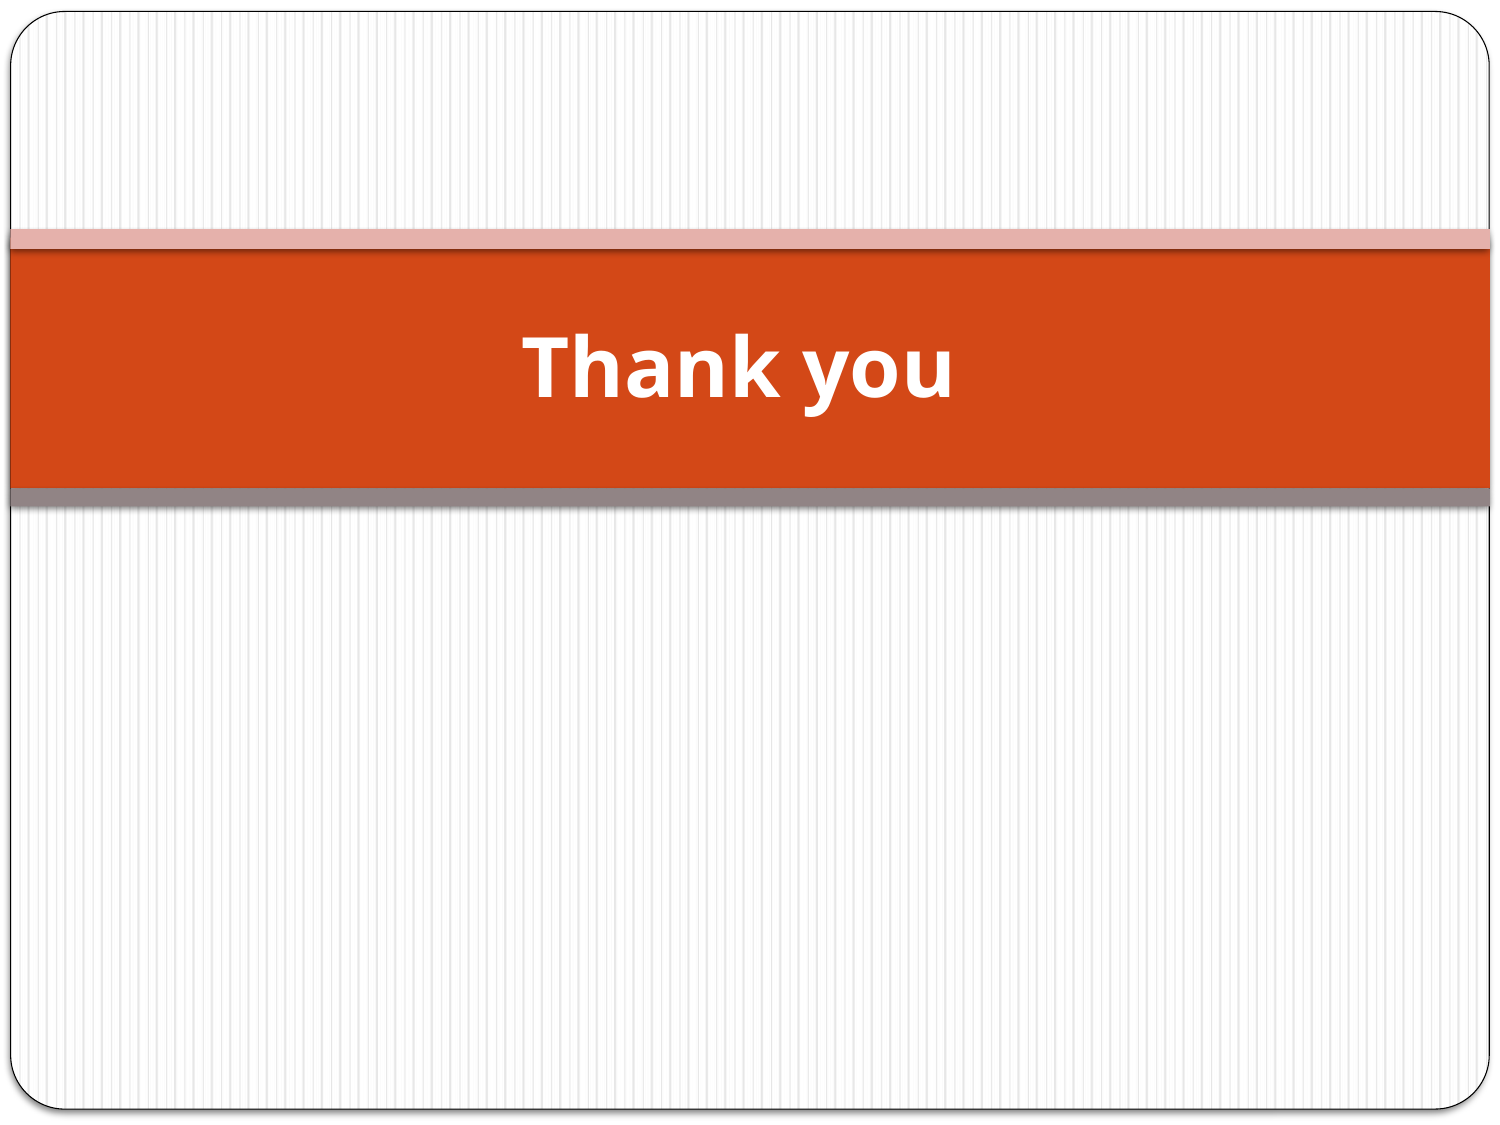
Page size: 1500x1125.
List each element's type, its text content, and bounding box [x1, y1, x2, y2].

picture [12, 12, 1488, 229]
title Thank you [74, 246, 1426, 489]
picture [12, 507, 1488, 1108]
